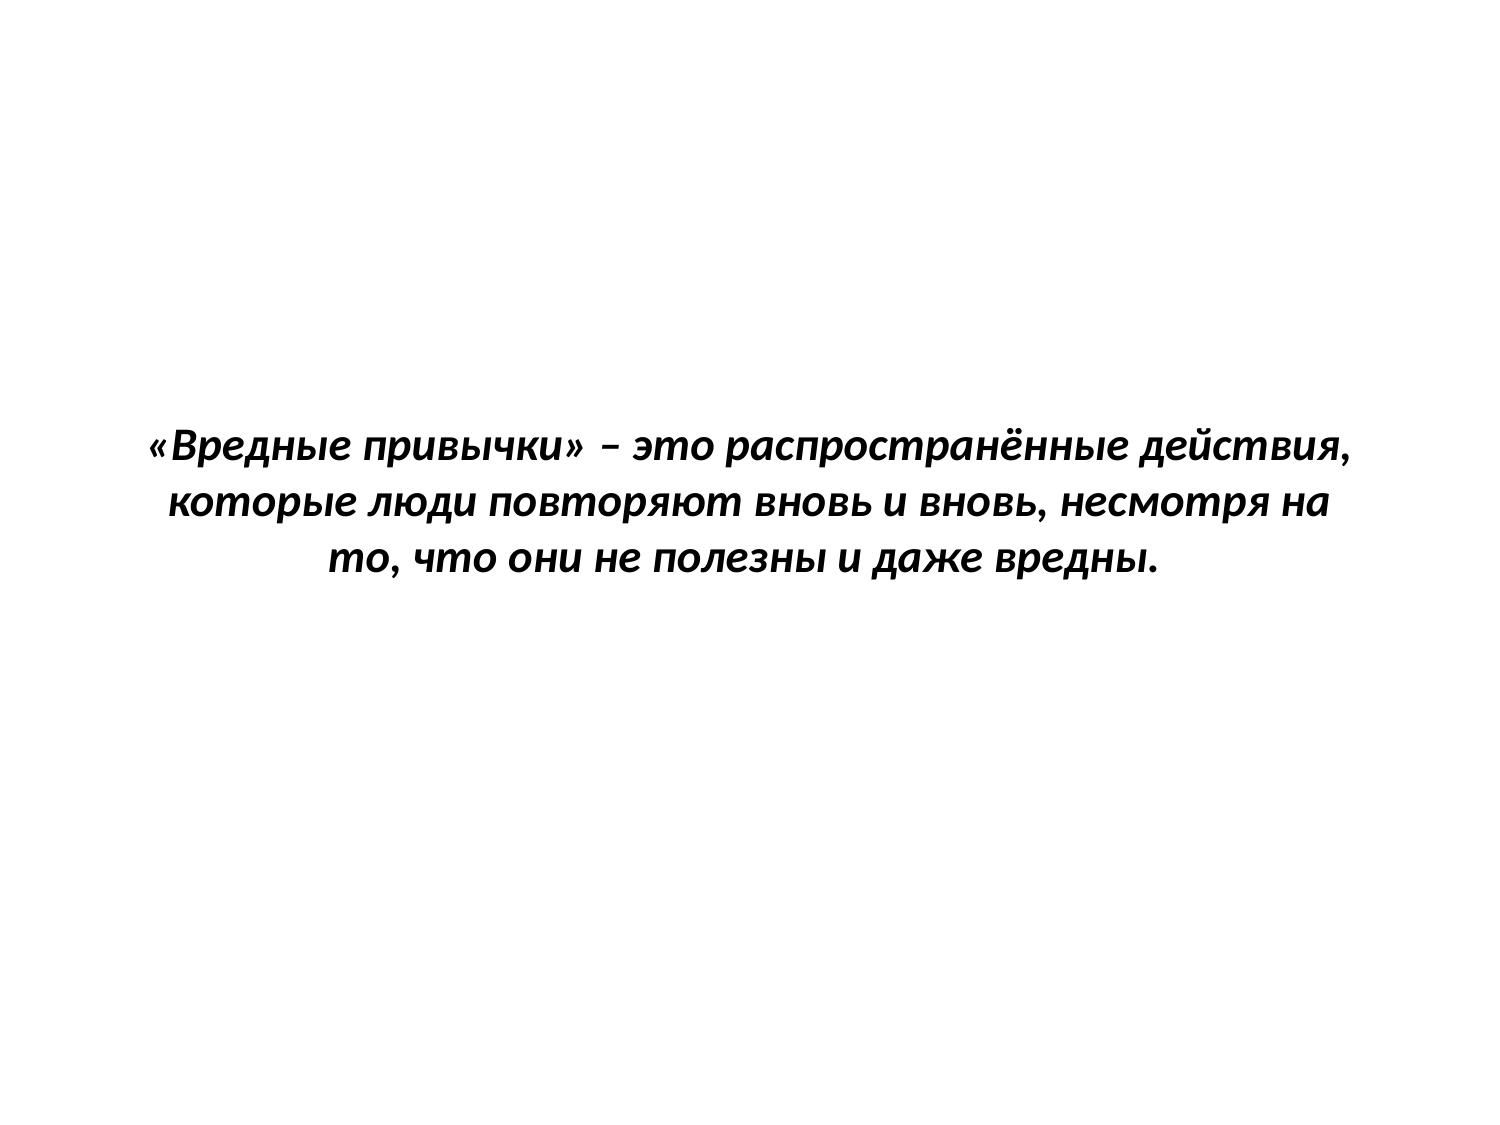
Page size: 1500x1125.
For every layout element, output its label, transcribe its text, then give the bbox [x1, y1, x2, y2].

title «Вредные привычки» – это распространённые действия, которые люди повторяют вновь и вновь, несмотря на то, что они не полезны и даже вредны. [112, 349, 1388, 591]
